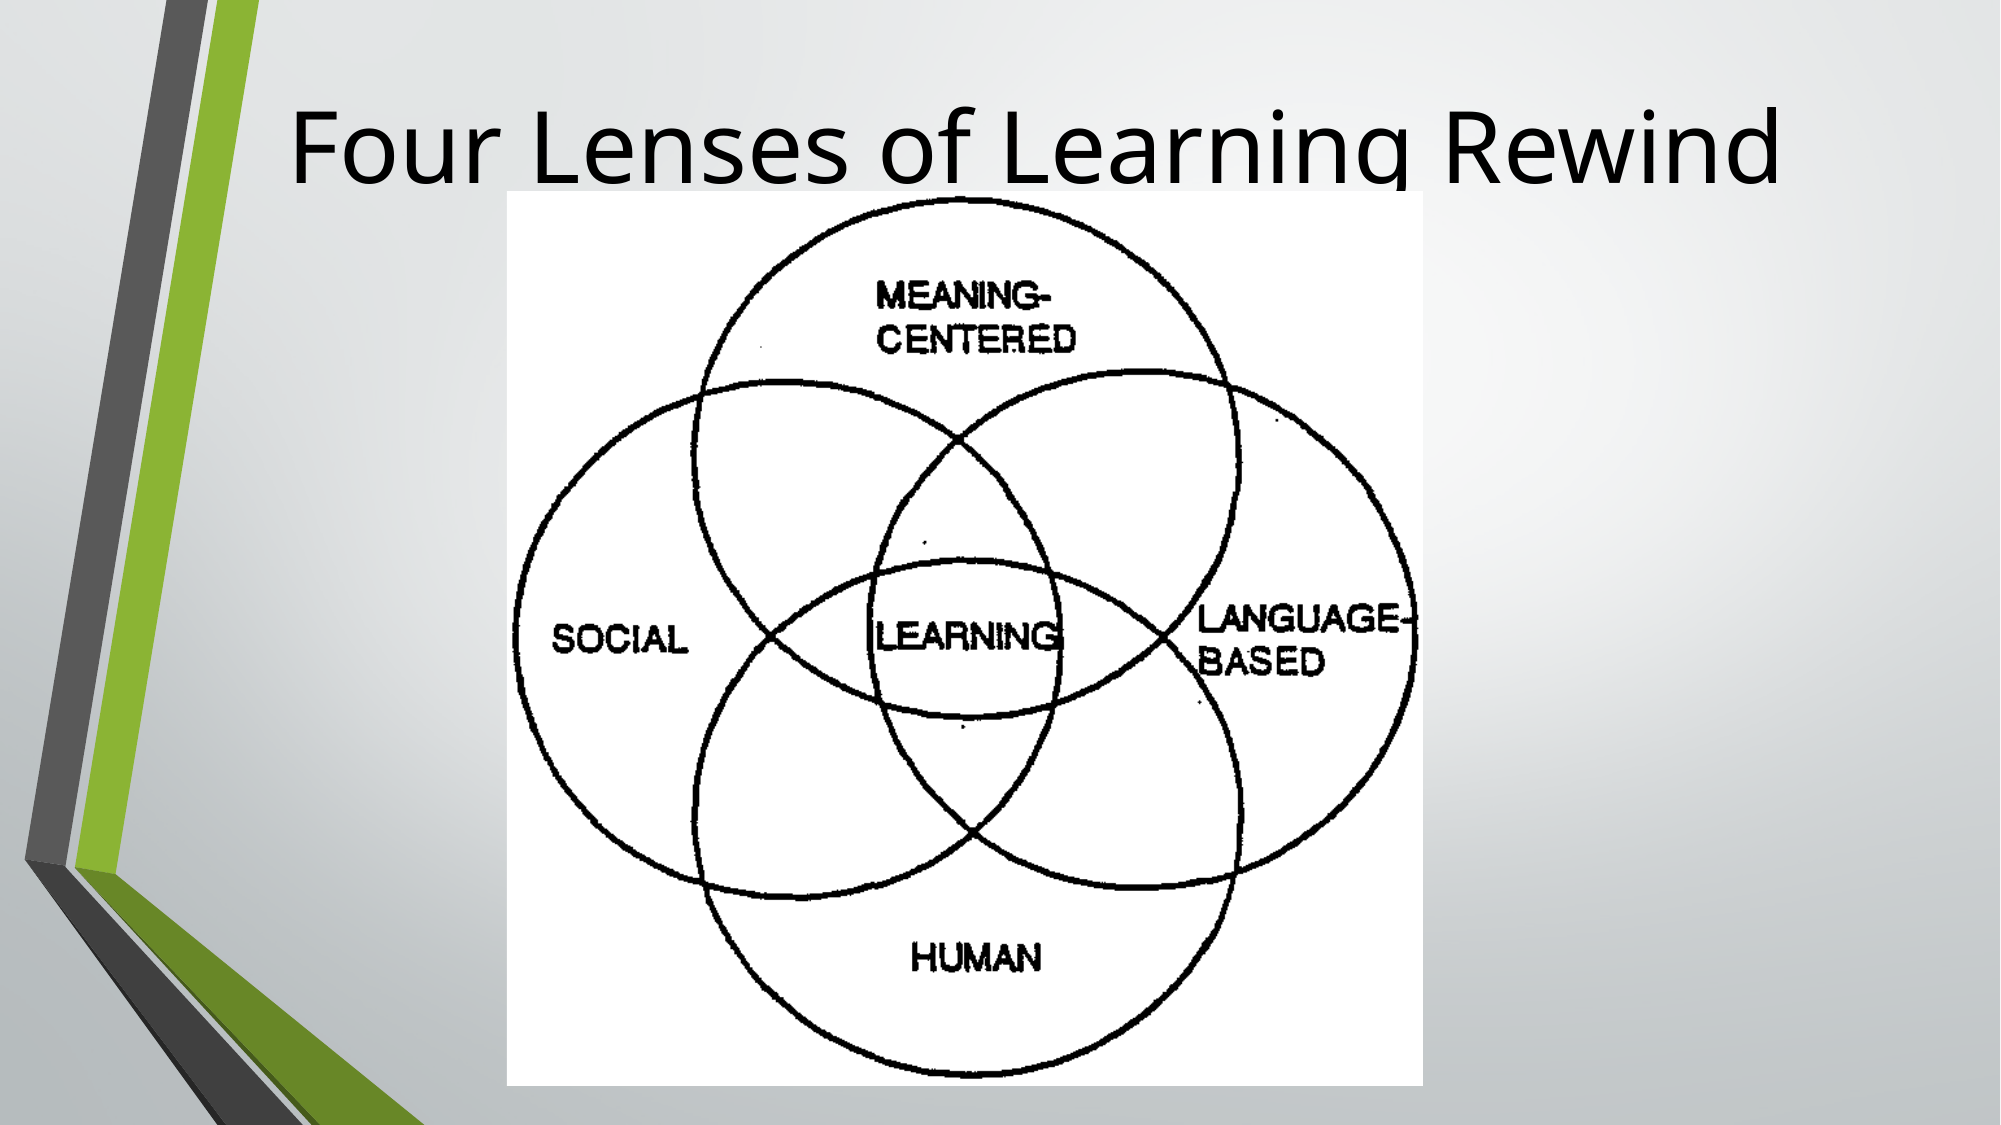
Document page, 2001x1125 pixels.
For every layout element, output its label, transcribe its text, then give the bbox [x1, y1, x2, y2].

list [506, 191, 1424, 1087]
title Four Lenses of Learning Rewind [215, 0, 1859, 288]
